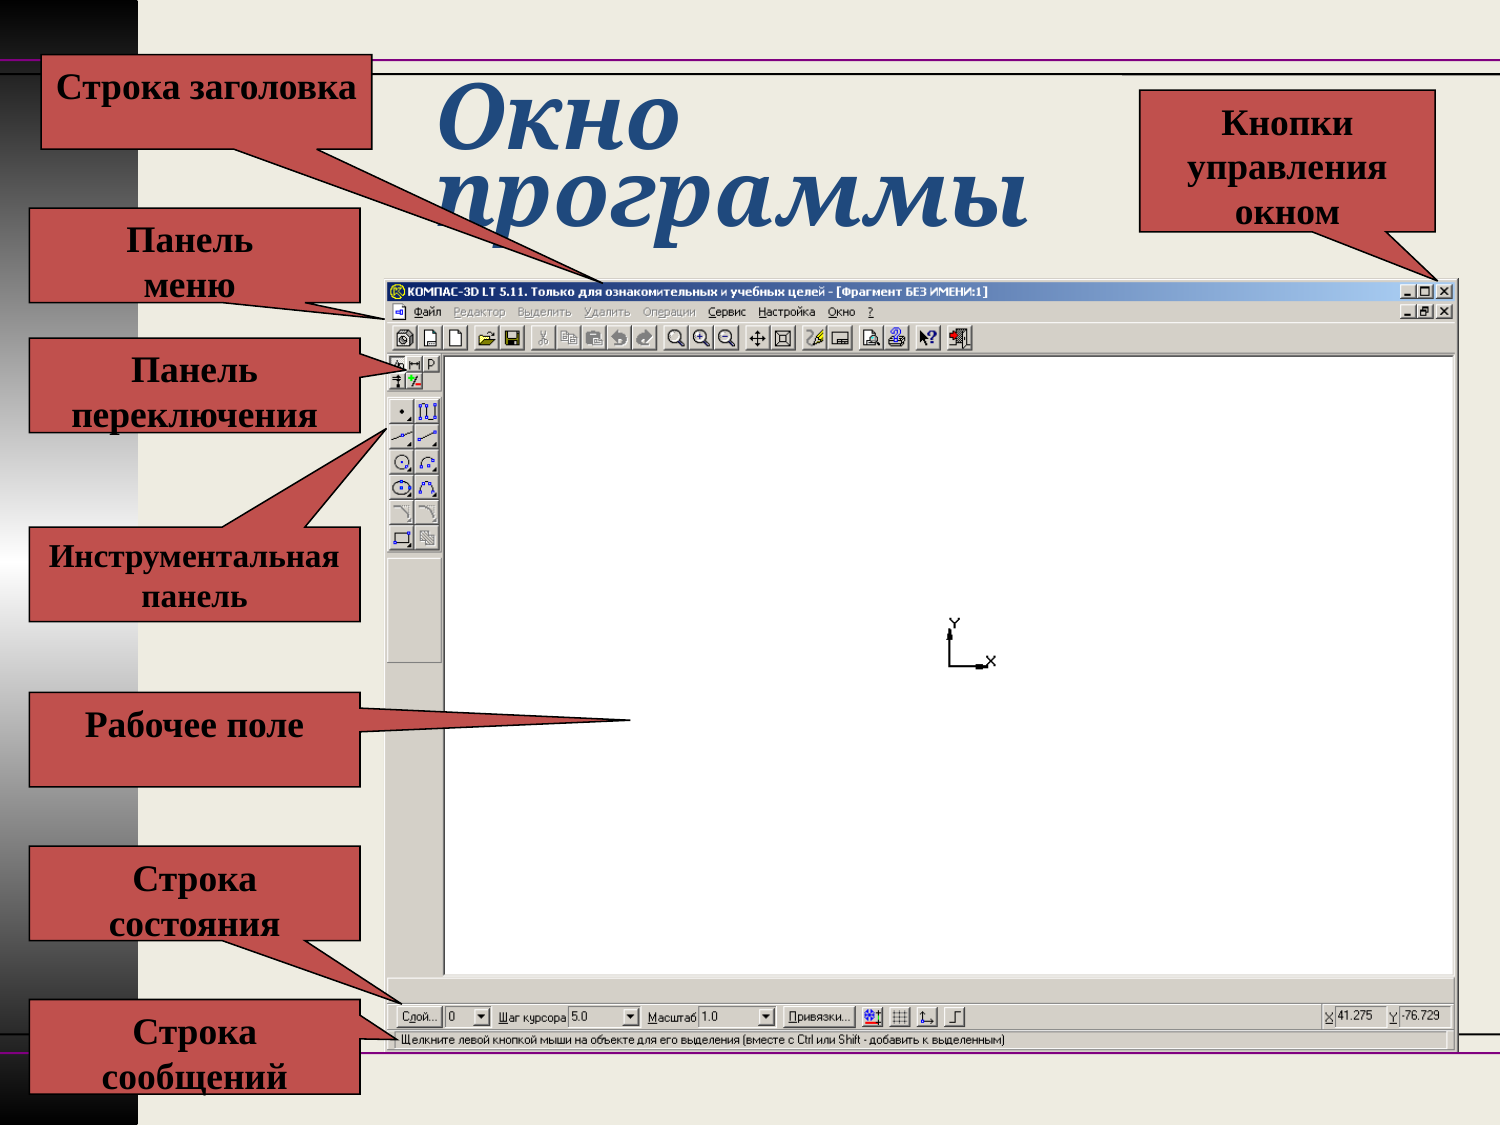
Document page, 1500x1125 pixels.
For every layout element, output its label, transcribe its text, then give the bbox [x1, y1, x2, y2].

picture [383, 278, 1460, 1052]
text_box Строка сообщений [29, 999, 374, 1095]
text_box Инструментальная панель [29, 435, 374, 622]
text_box Строка заголовка [41, 54, 566, 266]
text_box Рабочее поле [29, 692, 374, 787]
text_box Панель переключения [29, 338, 374, 433]
text_box Кнопки управления окном [1139, 90, 1436, 266]
text_box Панель меню [29, 208, 374, 319]
text_box Строка состояния [29, 846, 374, 995]
title Окно программы [419, 54, 1117, 266]
